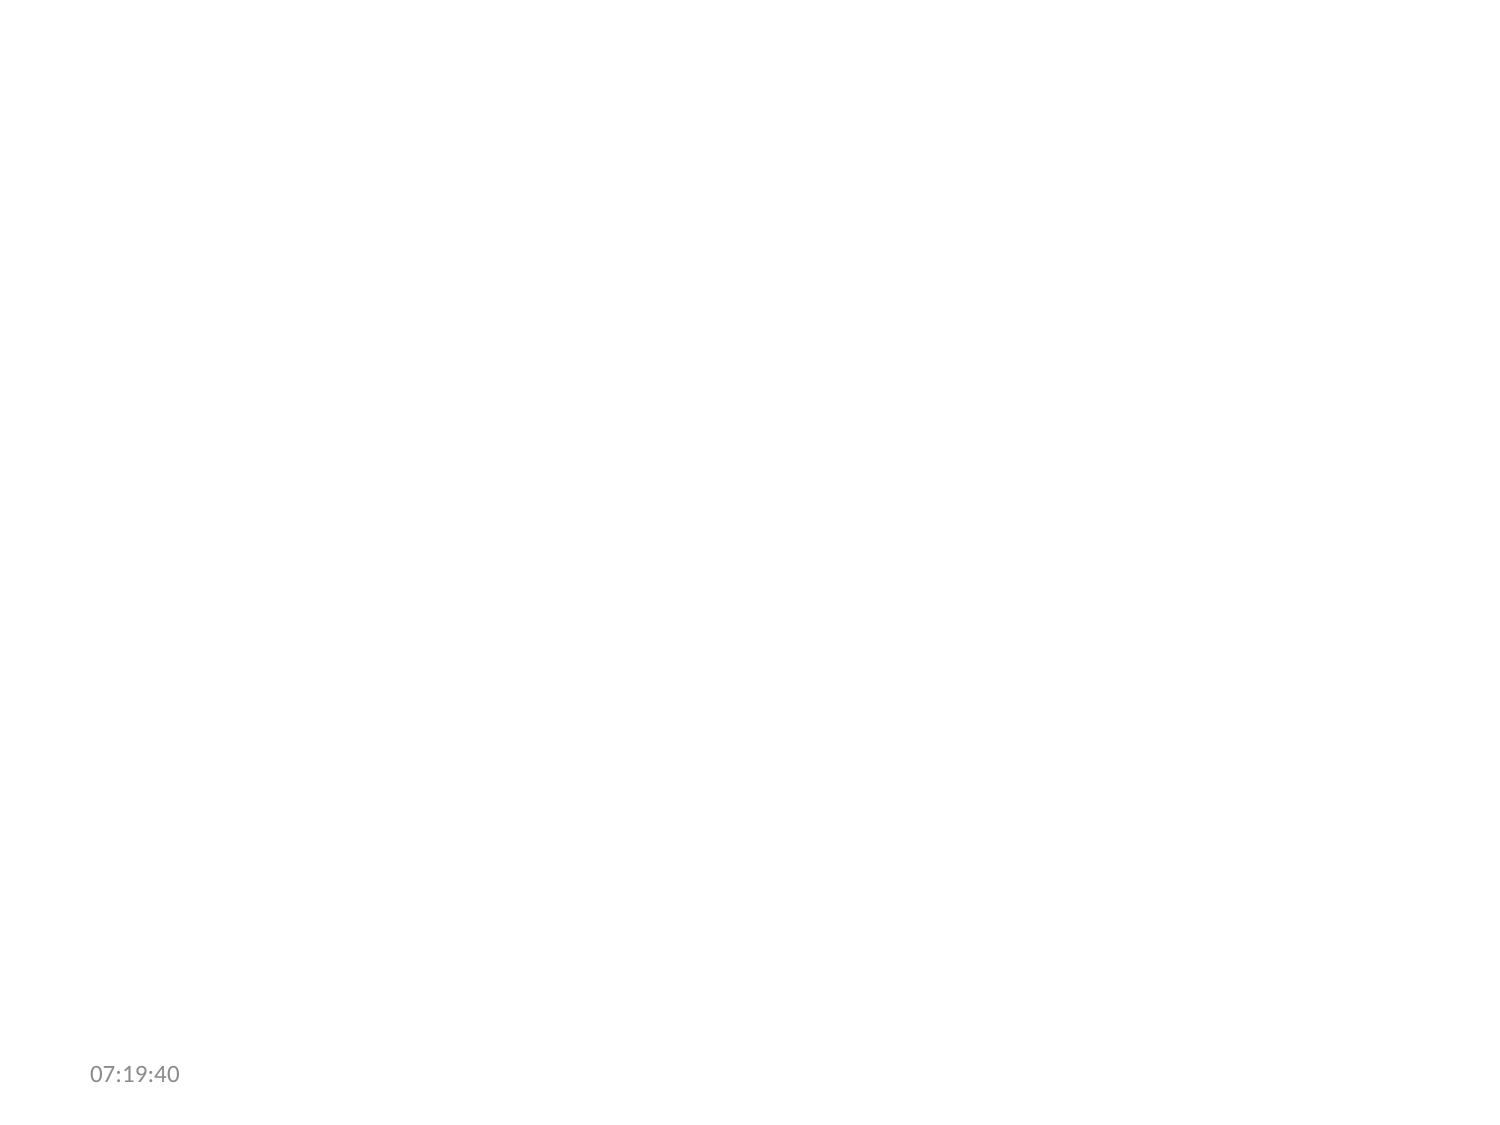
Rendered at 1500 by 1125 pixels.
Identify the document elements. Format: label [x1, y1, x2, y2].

slide_number [75, 1042, 425, 1103]
